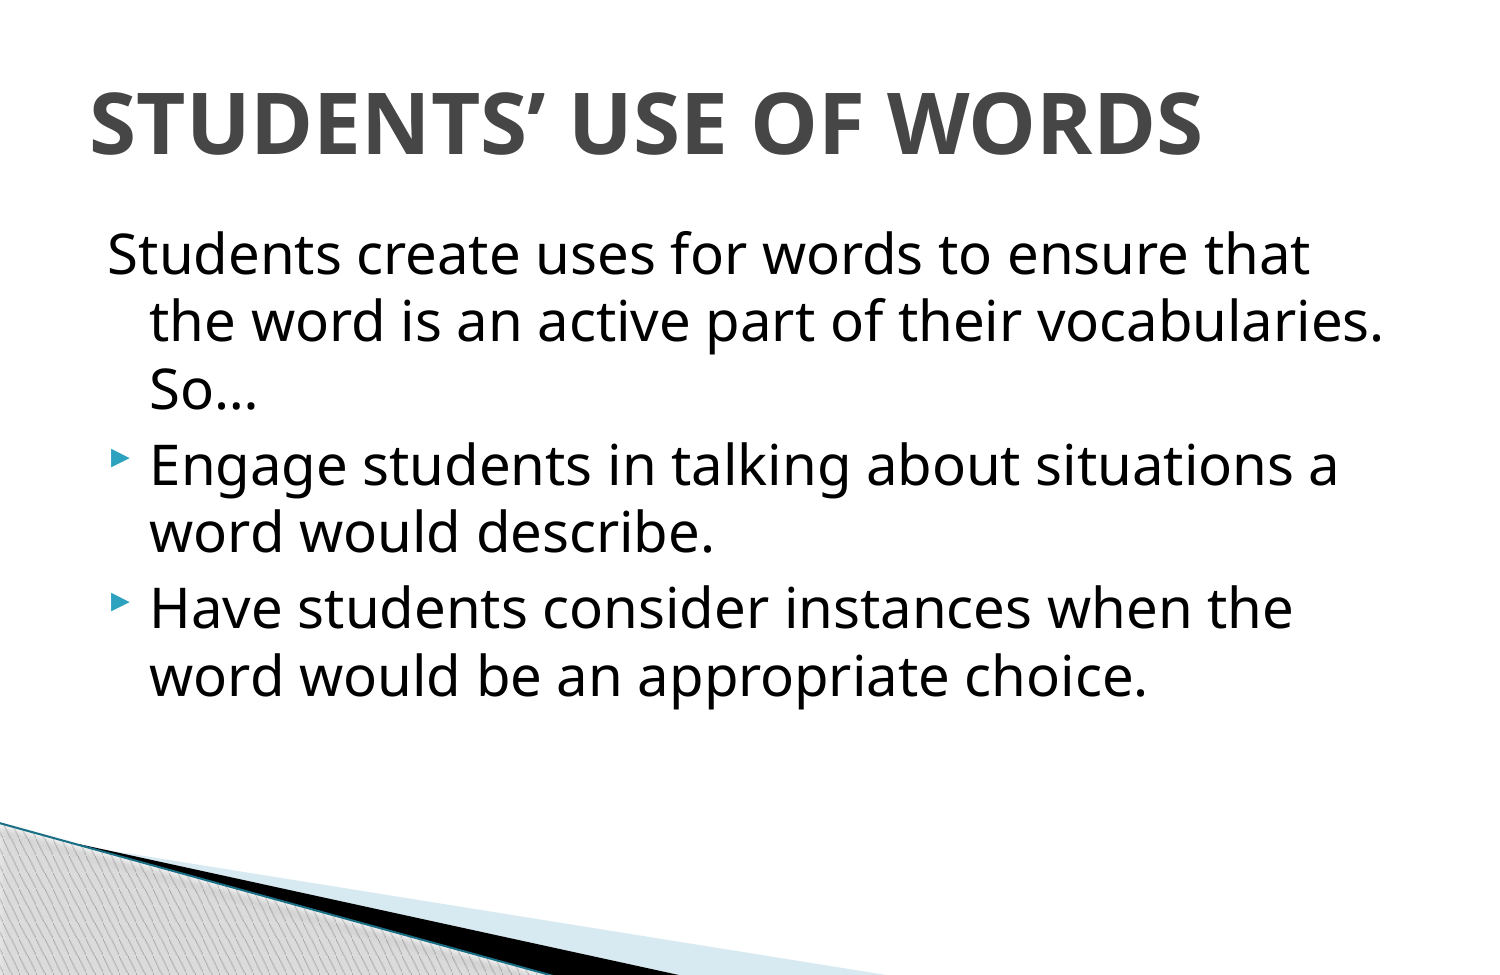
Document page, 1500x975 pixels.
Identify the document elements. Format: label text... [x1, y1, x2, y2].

title STUDENTS’ USE OF WORDS [75, 39, 1425, 202]
list Students create uses for words to ensure that the word is an active part of their vocabularies. So… Engage students in talking about situations a word would describe. Have students consider instances when the word would be an appropriate choice. [74, 210, 1426, 855]
